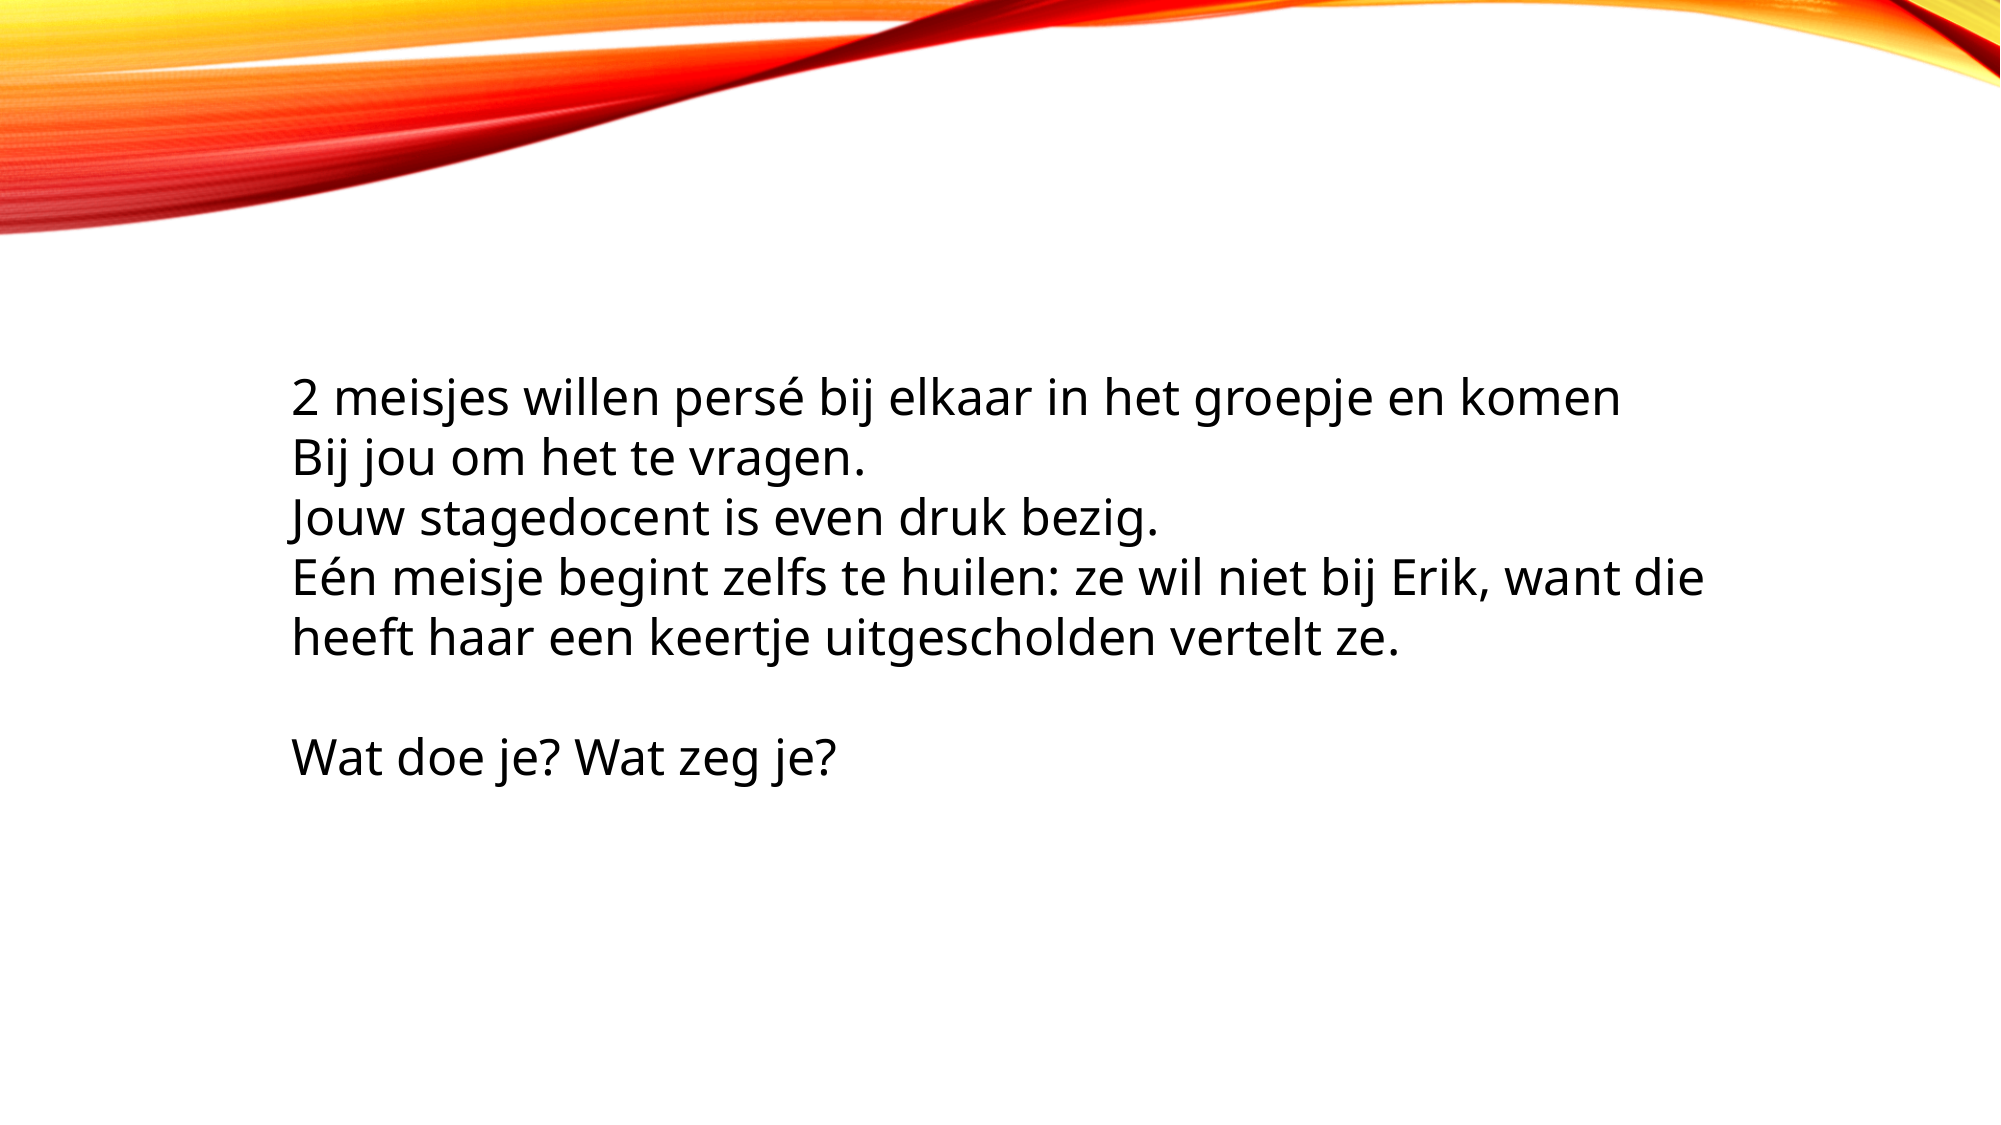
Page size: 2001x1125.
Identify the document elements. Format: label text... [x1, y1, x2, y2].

picture [0, 0, 2000, 237]
text_box 2 meisjes willen persé bij elkaar in het groepje en komen Bij jou om het te vragen. Jouw stagedocent is even druk bezig. Eén meisje begint zelfs te huilen: ze wil niet bij Erik, want die heeft haar een keertje uitgescholden vertelt ze. Wat doe je? Wat zeg je? [277, 357, 1722, 793]
